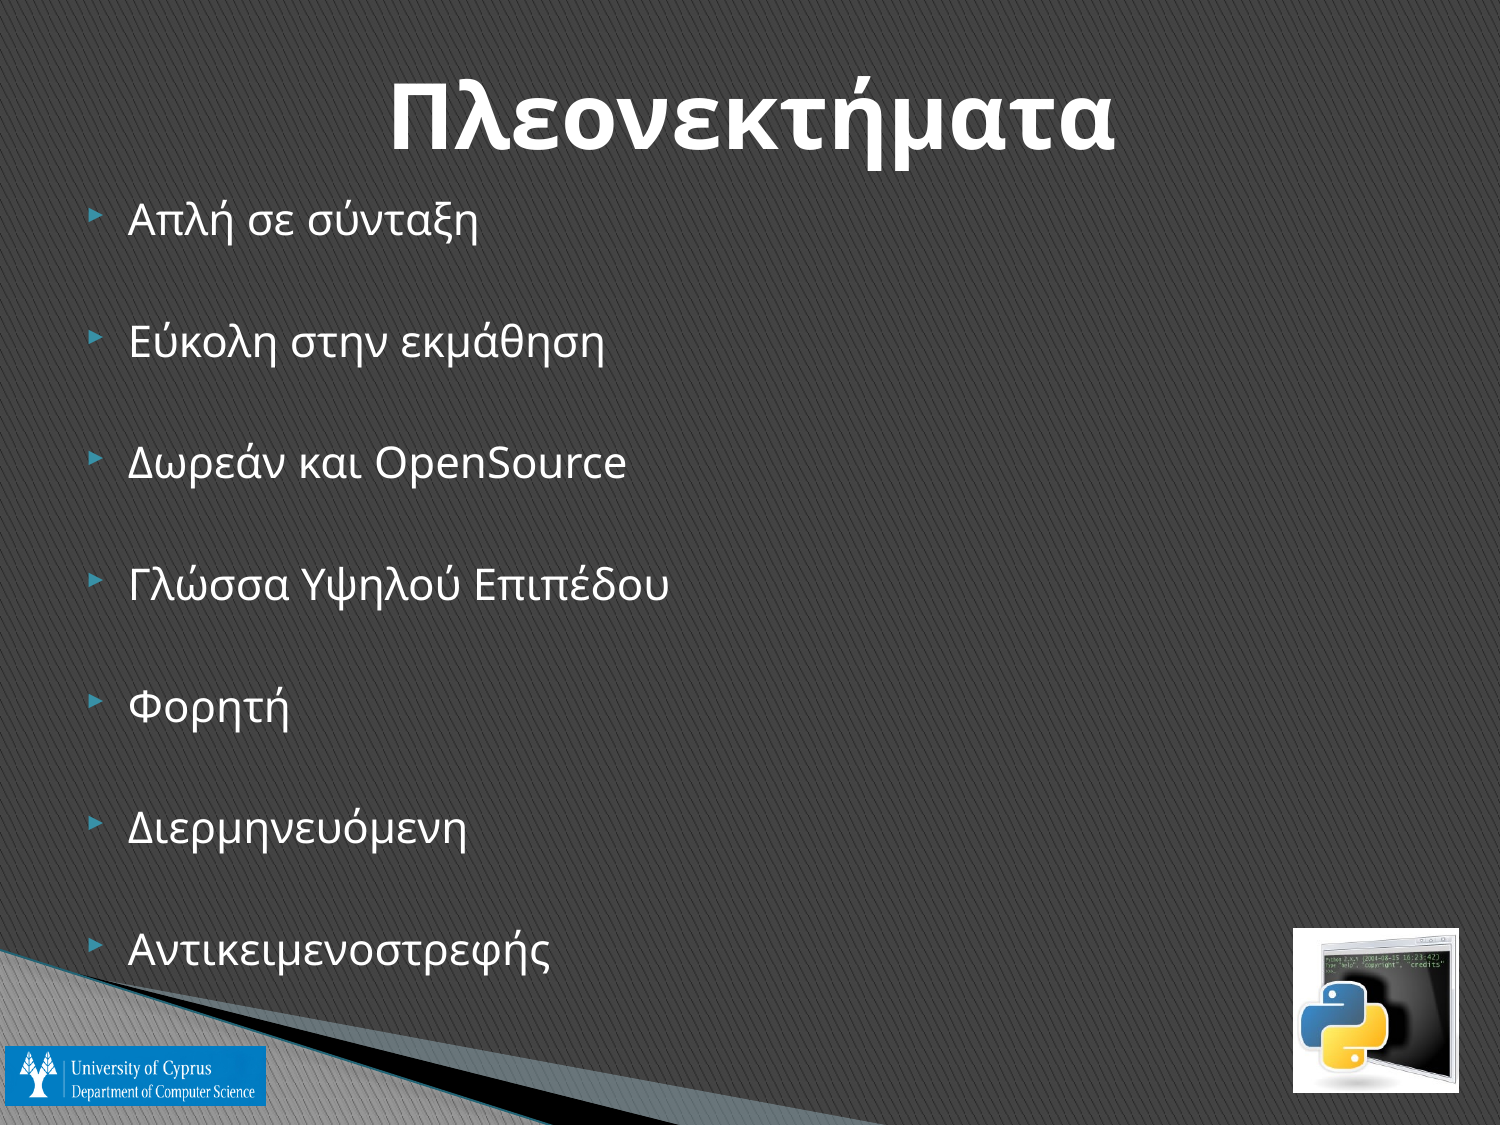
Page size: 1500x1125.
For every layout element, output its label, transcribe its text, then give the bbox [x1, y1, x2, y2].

title Πλεονεκτήματα [76, 19, 1427, 207]
picture [5, 1046, 266, 1107]
list Απλή σε σύνταξη Εύκολη στην εκμάθηση Δωρεάν και OpenSource Γλώσσα Υψηλού Επιπέδου Φορητή Διερμηνευόμενη Αντικειμενοστρεφής [52, 184, 1404, 928]
picture [1293, 928, 1459, 1093]
